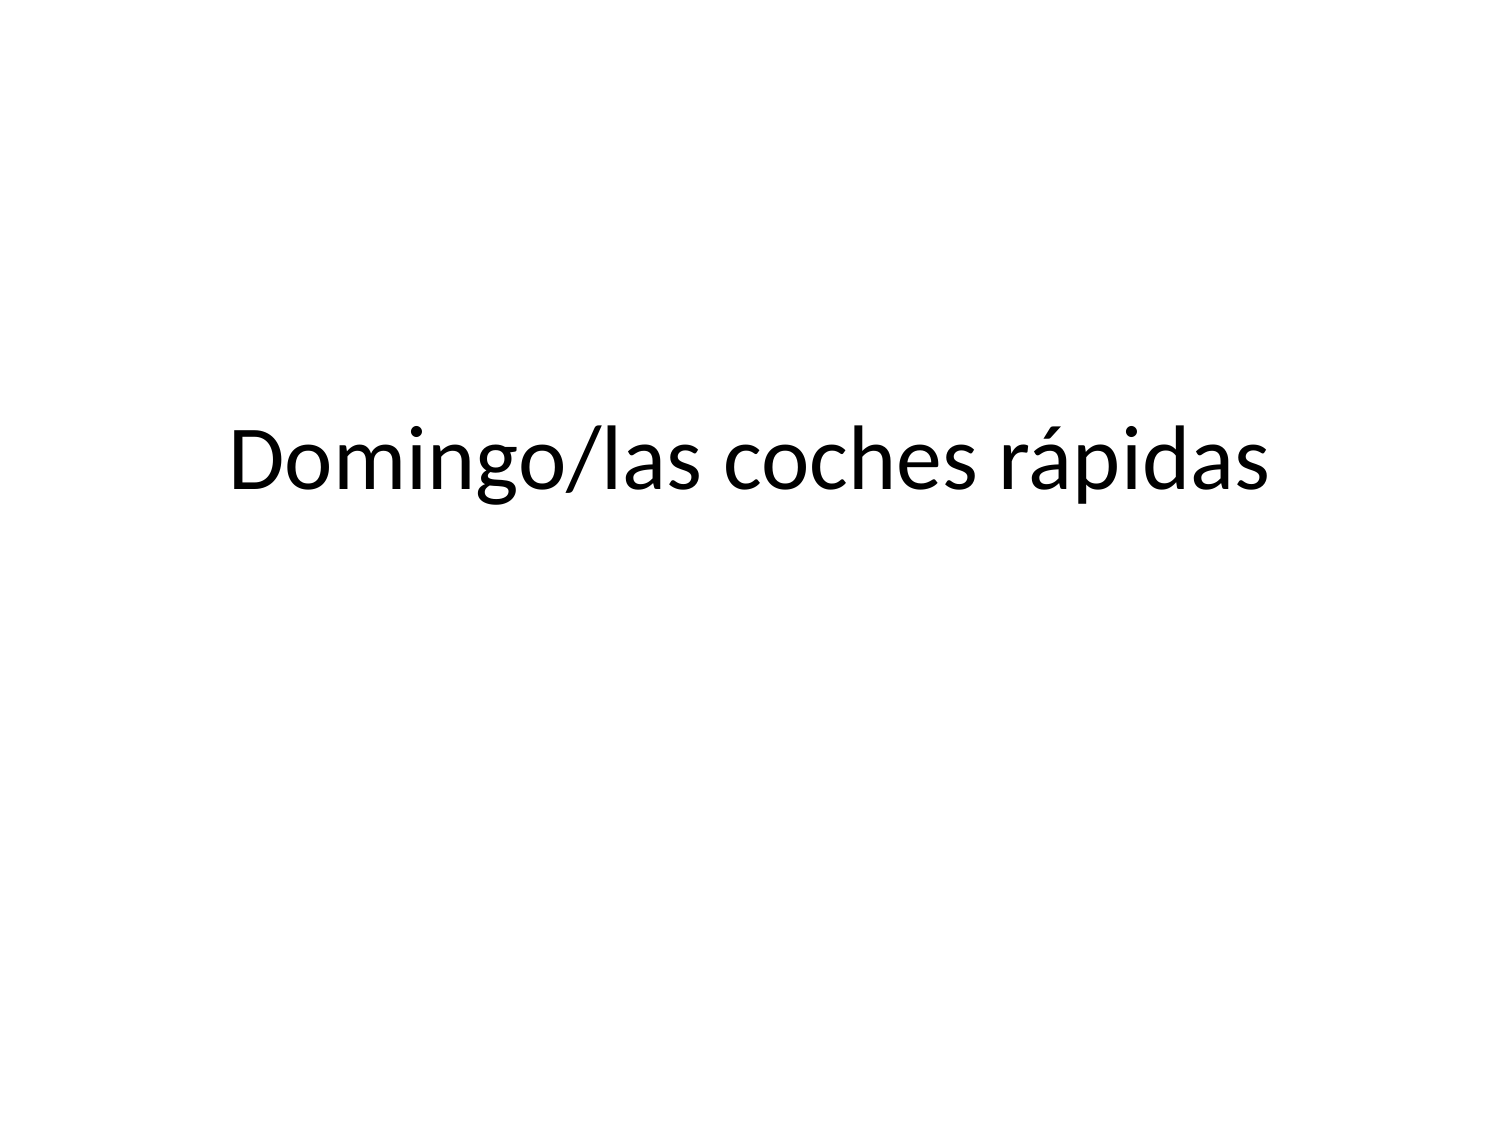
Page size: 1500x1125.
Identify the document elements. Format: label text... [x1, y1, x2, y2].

title Domingo/las coches rápidas [75, 45, 1425, 862]
